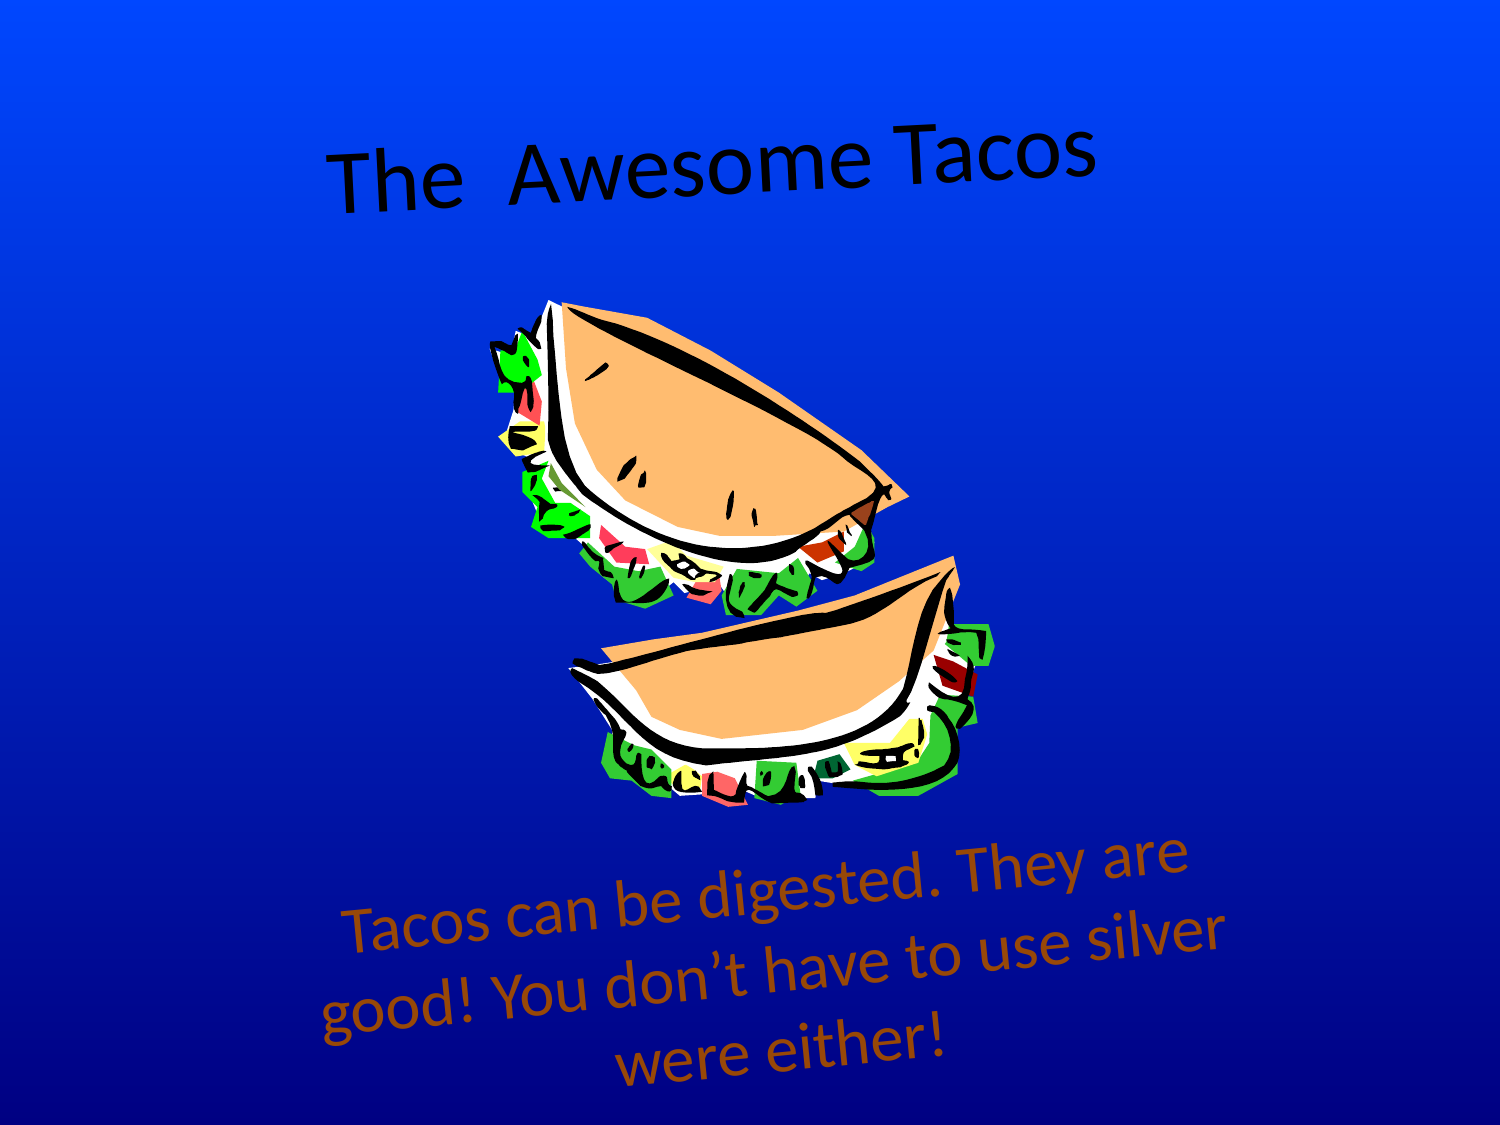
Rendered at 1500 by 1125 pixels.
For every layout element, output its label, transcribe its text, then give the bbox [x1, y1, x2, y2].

title The Awesome Tacos [69, 5, 1356, 311]
subtitle Tacos can be digested. They are good! You don’t have to use silver were either! [238, 786, 1312, 1125]
picture [487, 299, 995, 813]
